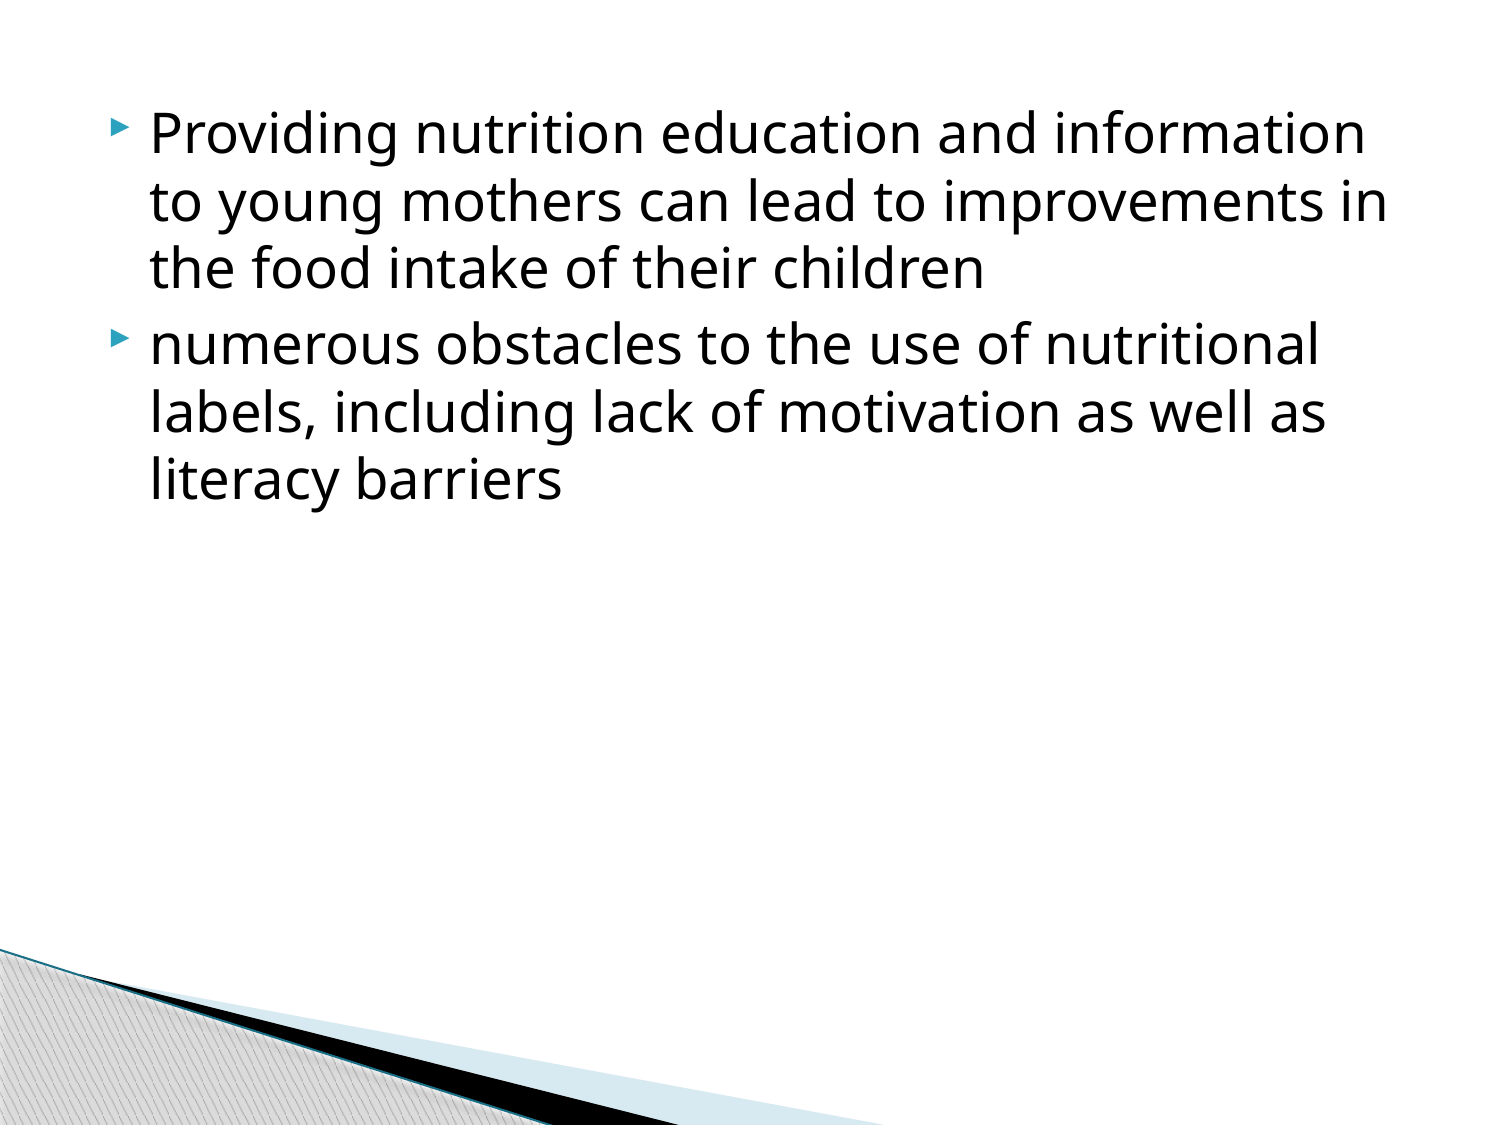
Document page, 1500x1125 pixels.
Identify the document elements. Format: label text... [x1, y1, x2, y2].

list Providing nutrition education and information to young mothers can lead to improvements in the food intake of their children numerous obstacles to the use of nutritional labels, including lack of motivation as well as literacy barriers [75, 90, 1425, 986]
